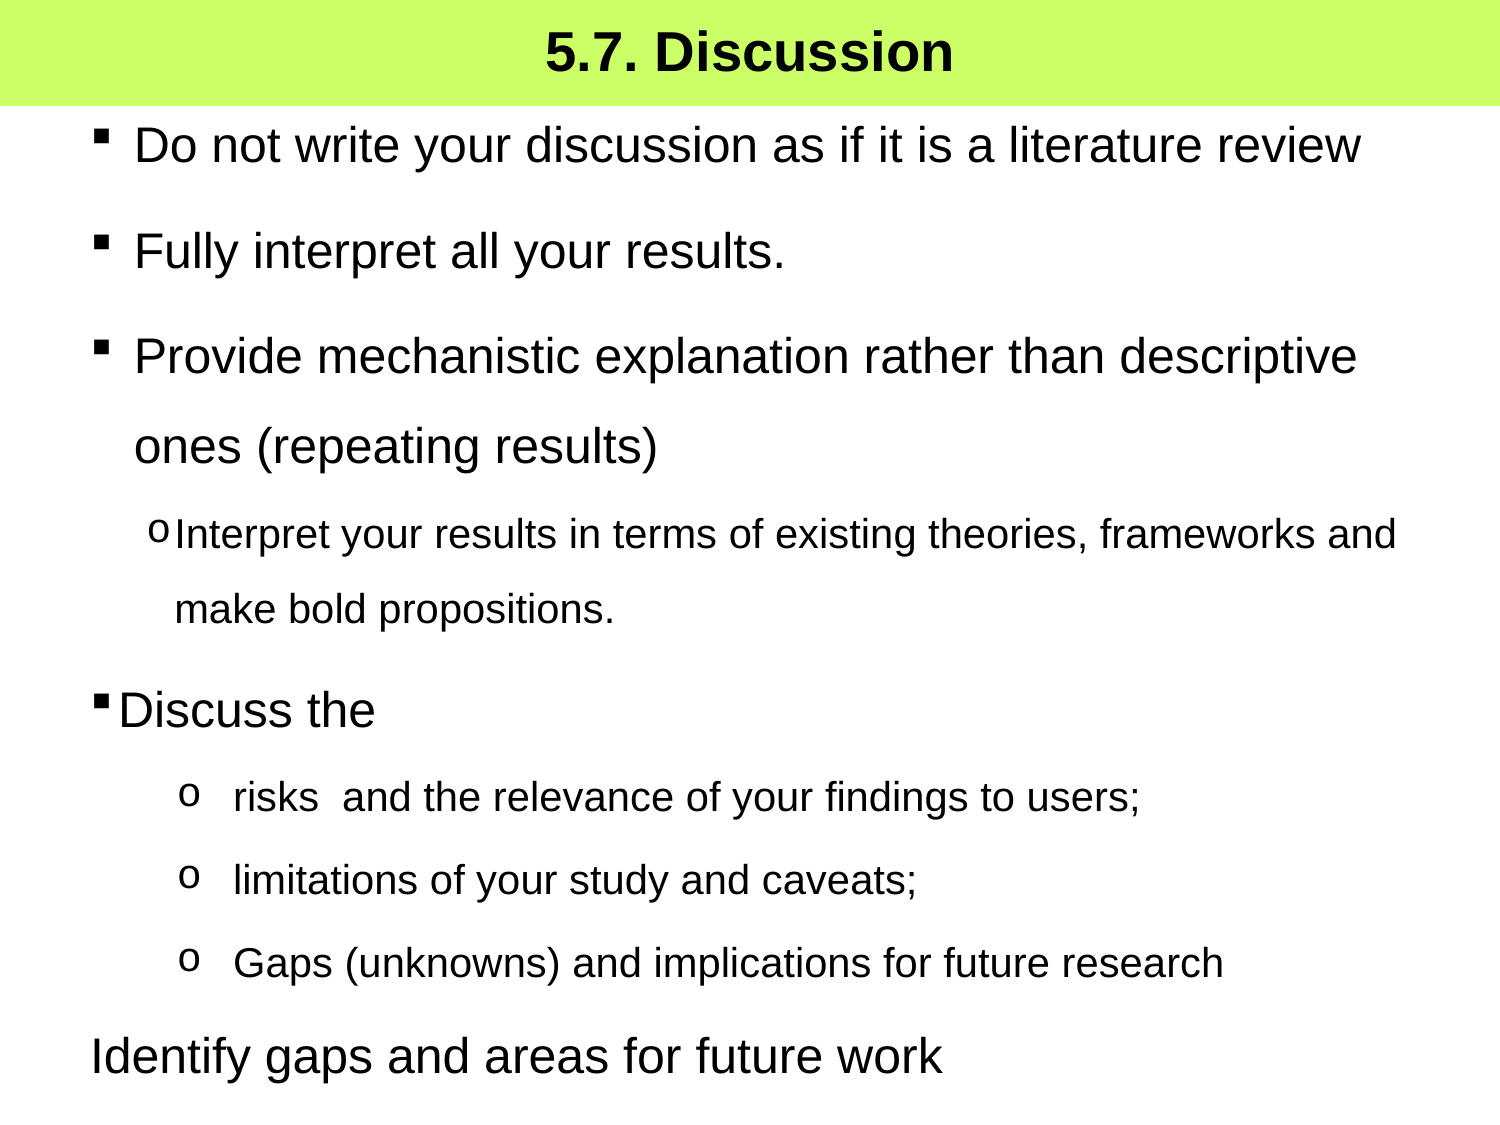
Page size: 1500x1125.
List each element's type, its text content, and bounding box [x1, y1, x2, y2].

title 5.7. Discussion [0, 0, 1500, 106]
list Do not write your discussion as if it is a literature review Fully interpret all your results. Provide mechanistic explanation rather than descriptive ones (repeating results) Interpret your results in terms of existing theories, frameworks and make bold propositions. Discuss the risks and the relevance of your findings to users; limitations of your study and caveats; Gaps (unknowns) and implications for future research Identify gaps and areas for future work [75, 75, 1459, 1097]
